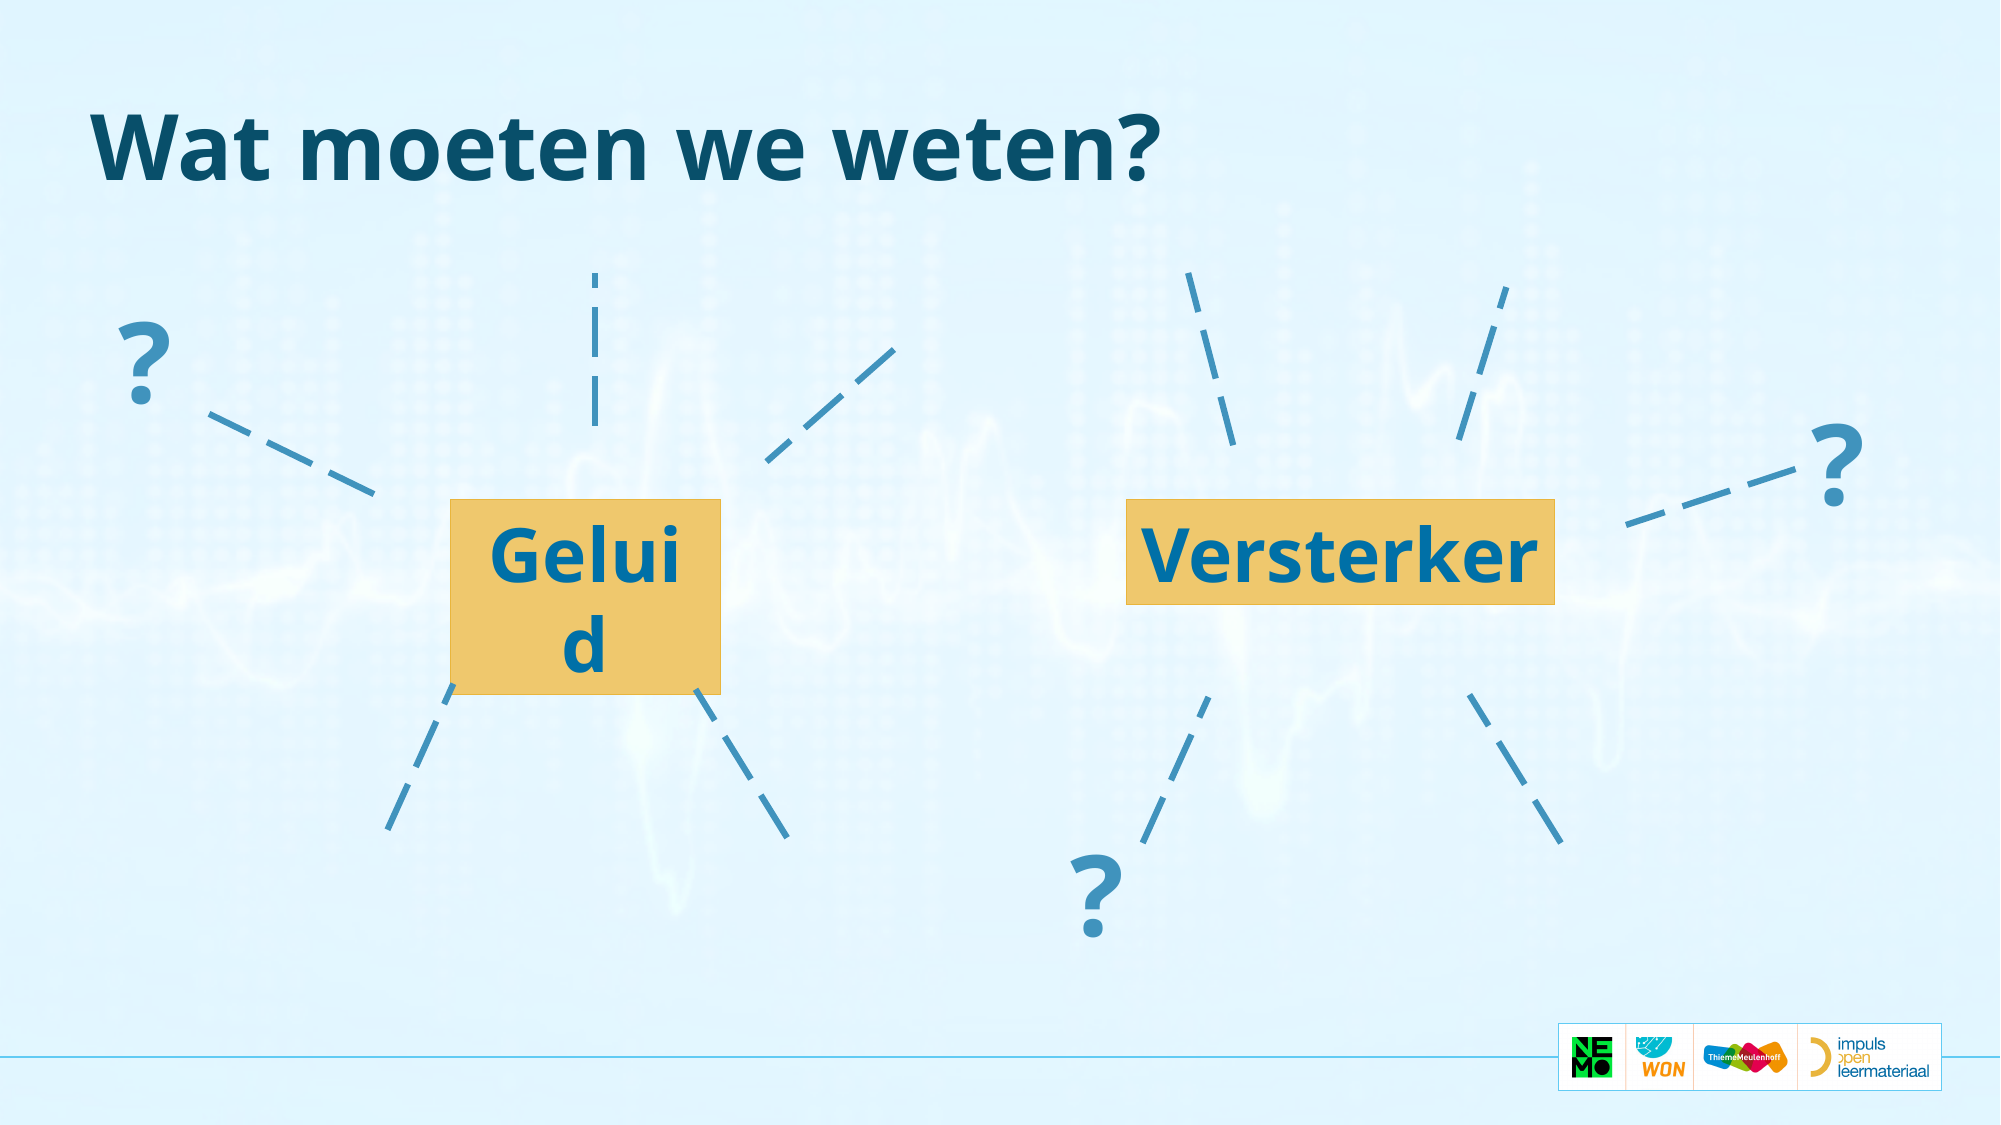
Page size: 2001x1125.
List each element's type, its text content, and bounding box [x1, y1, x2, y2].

title Wat moeten we weten? [90, 89, 1910, 247]
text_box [1469, 694, 1561, 844]
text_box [208, 413, 374, 495]
picture [1559, 1024, 1941, 1090]
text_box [1625, 468, 1796, 525]
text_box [1458, 287, 1507, 440]
text_box ? [1055, 816, 1140, 967]
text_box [695, 689, 788, 838]
text_box Geluid [450, 499, 721, 695]
text_box ? [103, 283, 188, 434]
text_box ? [1796, 385, 1881, 536]
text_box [766, 349, 894, 462]
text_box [1142, 696, 1209, 843]
text_box Versterker [1126, 499, 1555, 605]
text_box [387, 683, 454, 830]
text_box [1188, 272, 1234, 446]
